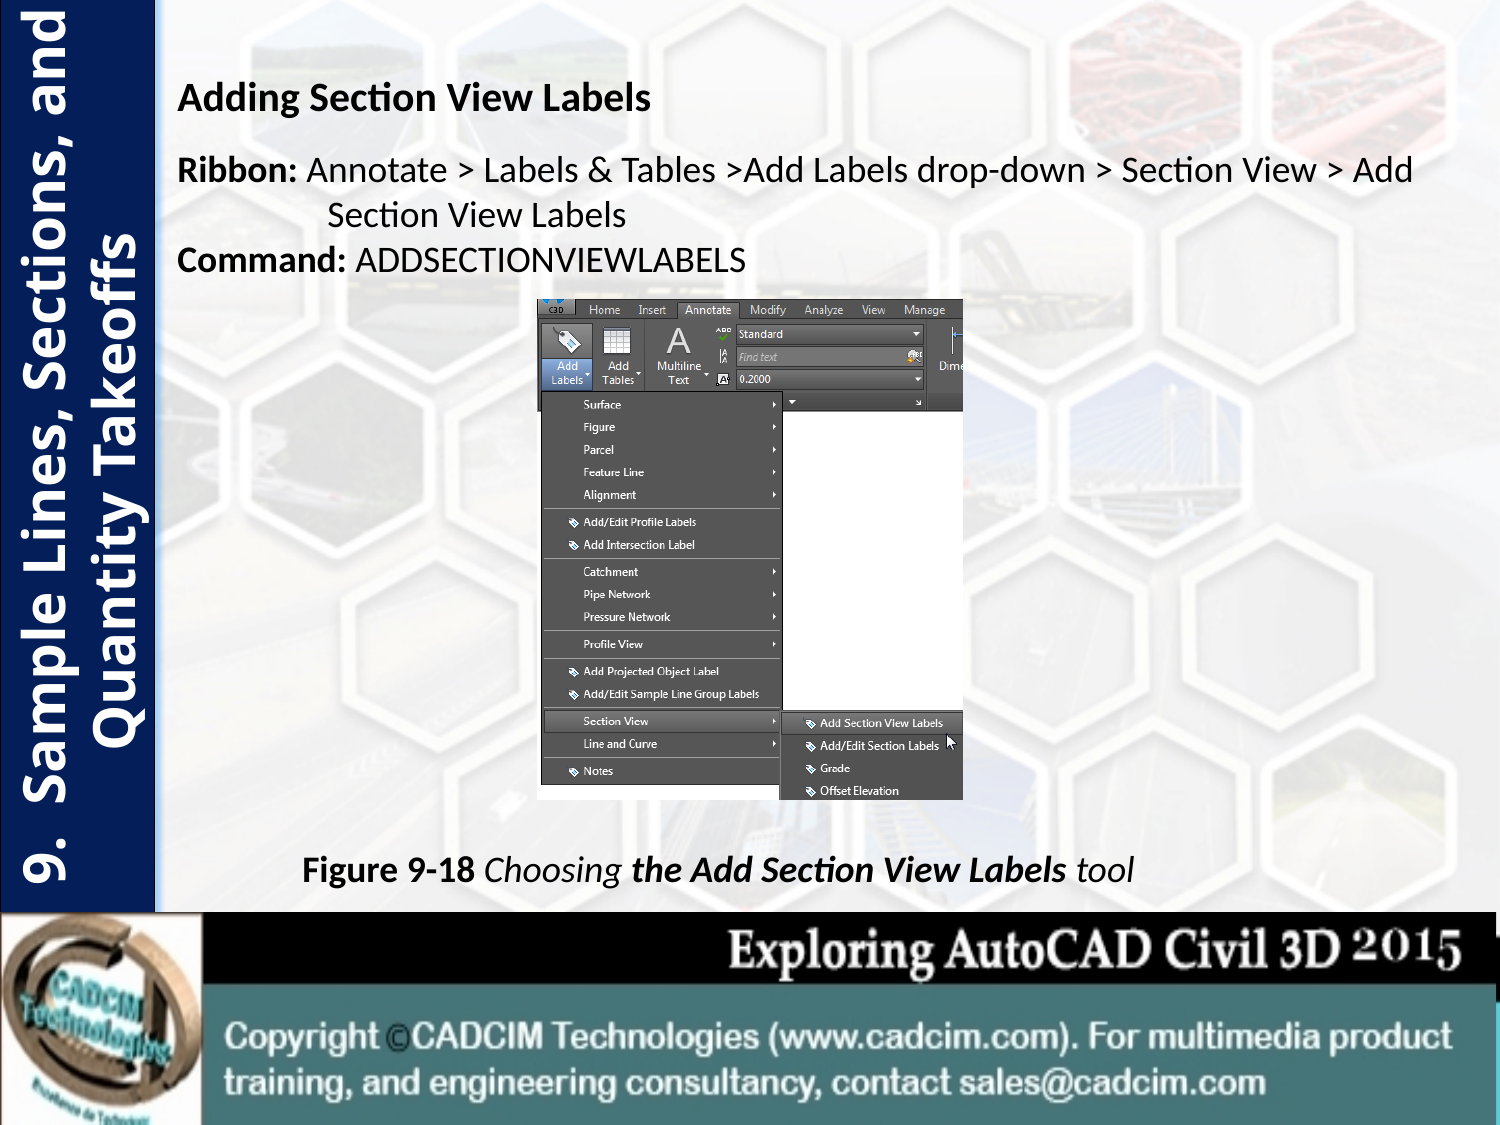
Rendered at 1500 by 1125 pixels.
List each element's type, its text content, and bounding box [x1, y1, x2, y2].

text_box Figure 9-18 Choosing the Add Section View Labels tool [287, 837, 1163, 898]
text_box Ribbon: Annotate > Labels & Tables >Add Labels drop-down > Section View > Add Section View Labels Command: ADDSECTIONVIEWLABELS [162, 137, 1500, 288]
text_box Adding Section View Labels [162, 62, 913, 128]
picture [0, 0, 1500, 1125]
